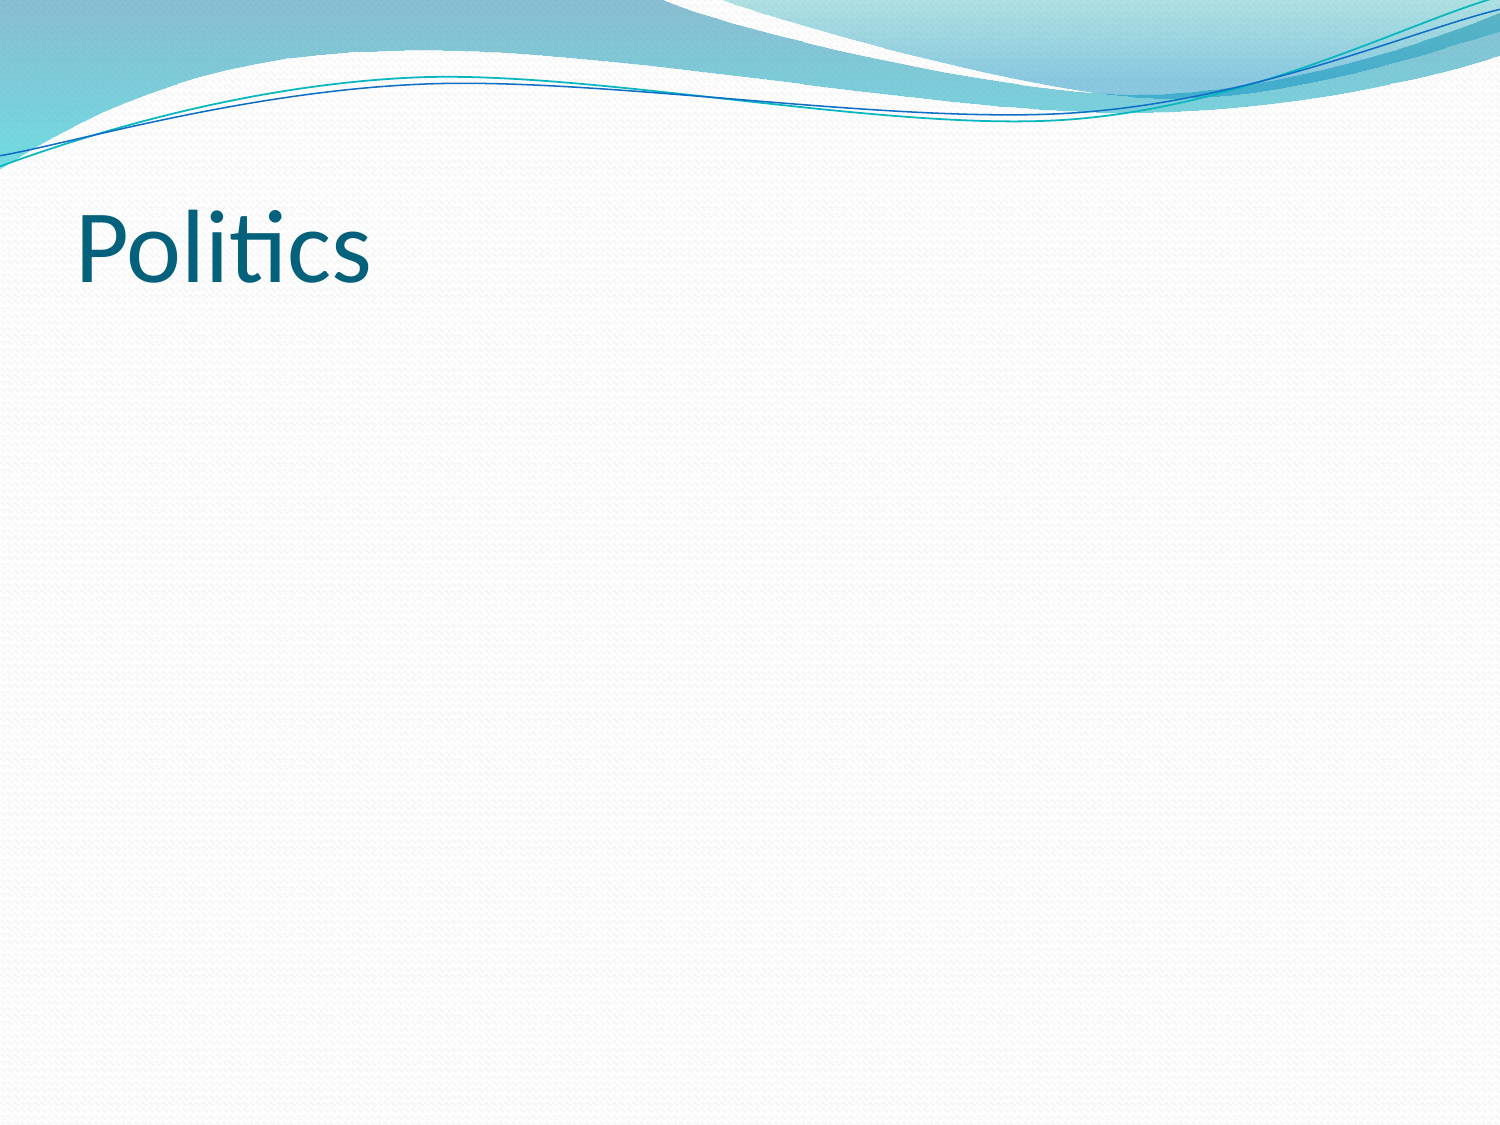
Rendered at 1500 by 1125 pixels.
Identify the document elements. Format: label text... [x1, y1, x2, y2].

title Politics [75, 115, 1425, 303]
